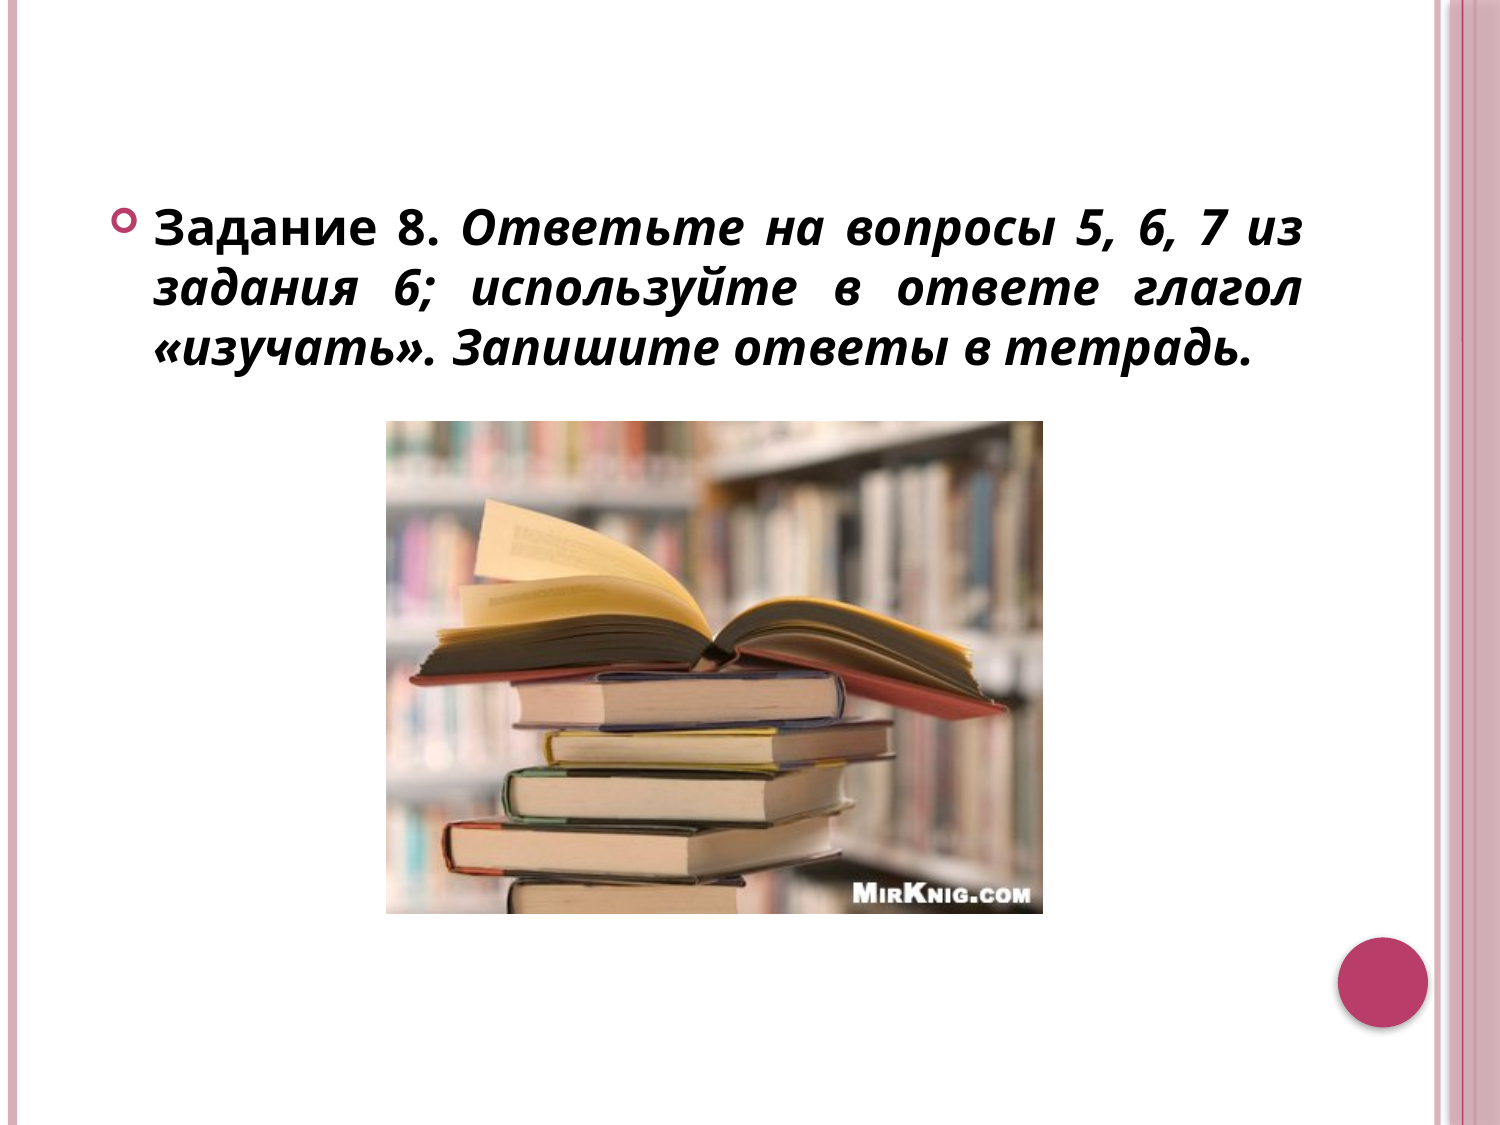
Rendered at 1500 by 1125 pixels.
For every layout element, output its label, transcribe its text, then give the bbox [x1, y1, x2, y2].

list Задание 8. Ответьте на вопросы 5, 6, 7 из задания 6; используйте в ответе глагол «изучать». Запишите ответы в тетрадь. [93, 187, 1319, 987]
picture [386, 421, 1044, 915]
